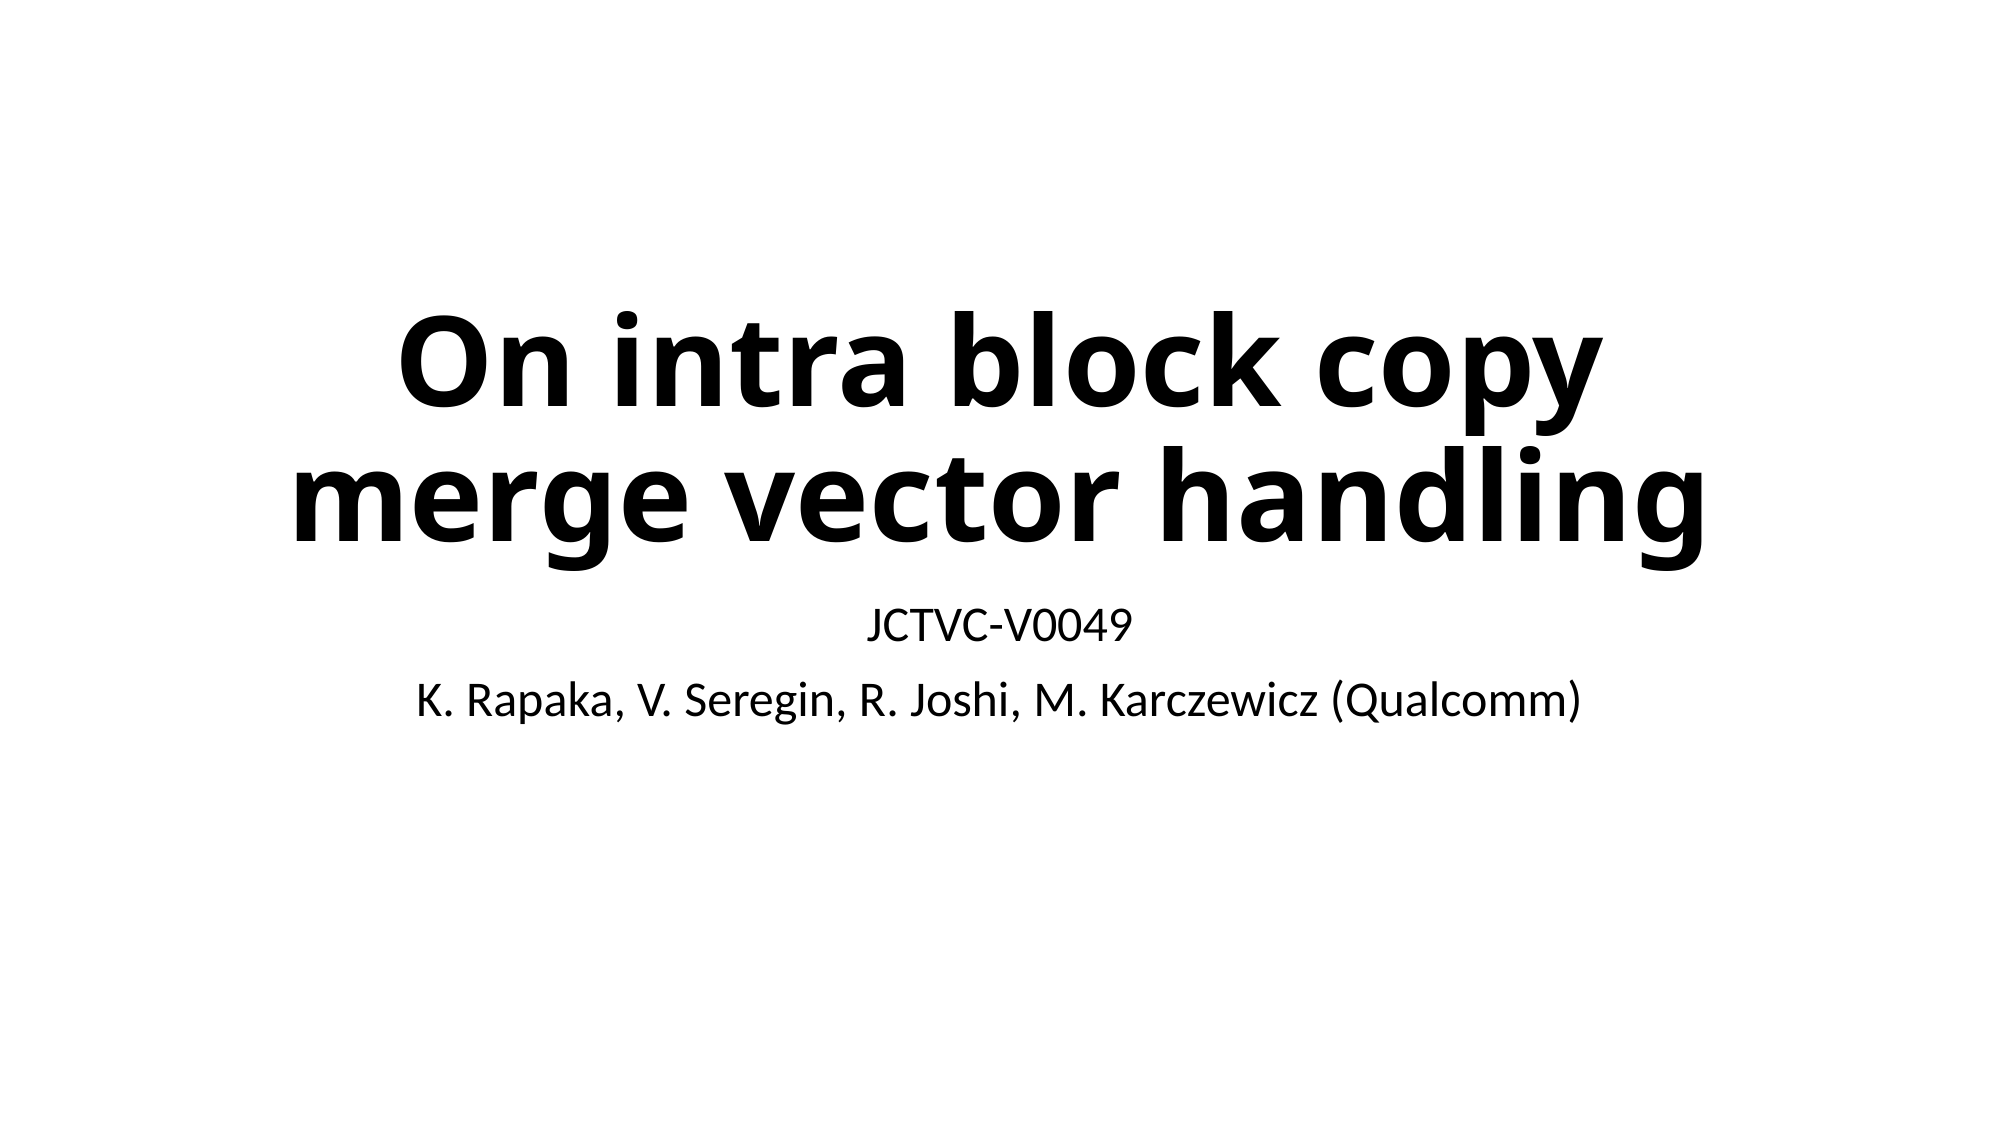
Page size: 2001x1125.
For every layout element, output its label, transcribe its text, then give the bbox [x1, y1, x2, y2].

title On intra block copy merge vector handling [249, 184, 1750, 576]
subtitle JCTVC-V0049 K. Rapaka, V. Seregin, R. Joshi, M. Karczewicz (Qualcomm) [249, 590, 1750, 863]
